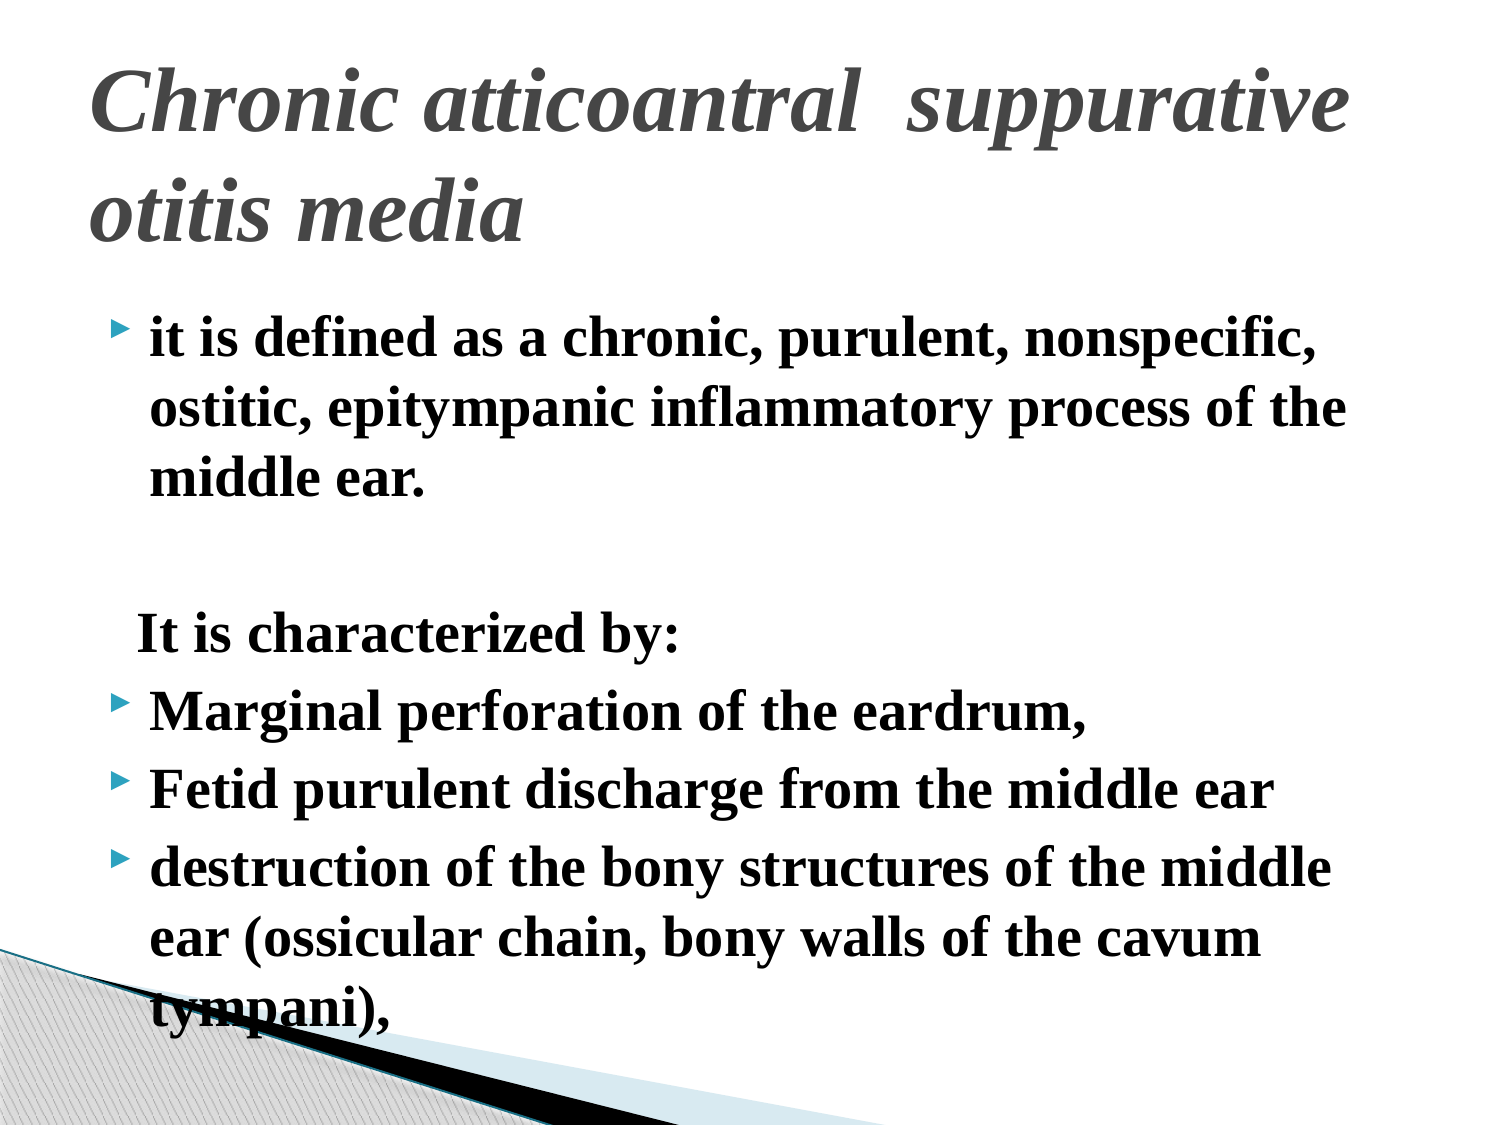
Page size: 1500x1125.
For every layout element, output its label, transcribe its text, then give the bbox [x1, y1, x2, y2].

list it is defined as a chronic, purulent, nonspecific, ostitic, epitympanic inflammatory process of the middle ear. It is characterized by: Marginal perforation of the eardrum, Fetid purulent discharge from the middle ear destruction of the bony structures of the middle ear (ossicular chain, bony walls of the cavum tympani), [75, 238, 1425, 1075]
title Chronic atticoantral suppurative otitis media [75, 62, 1425, 238]
